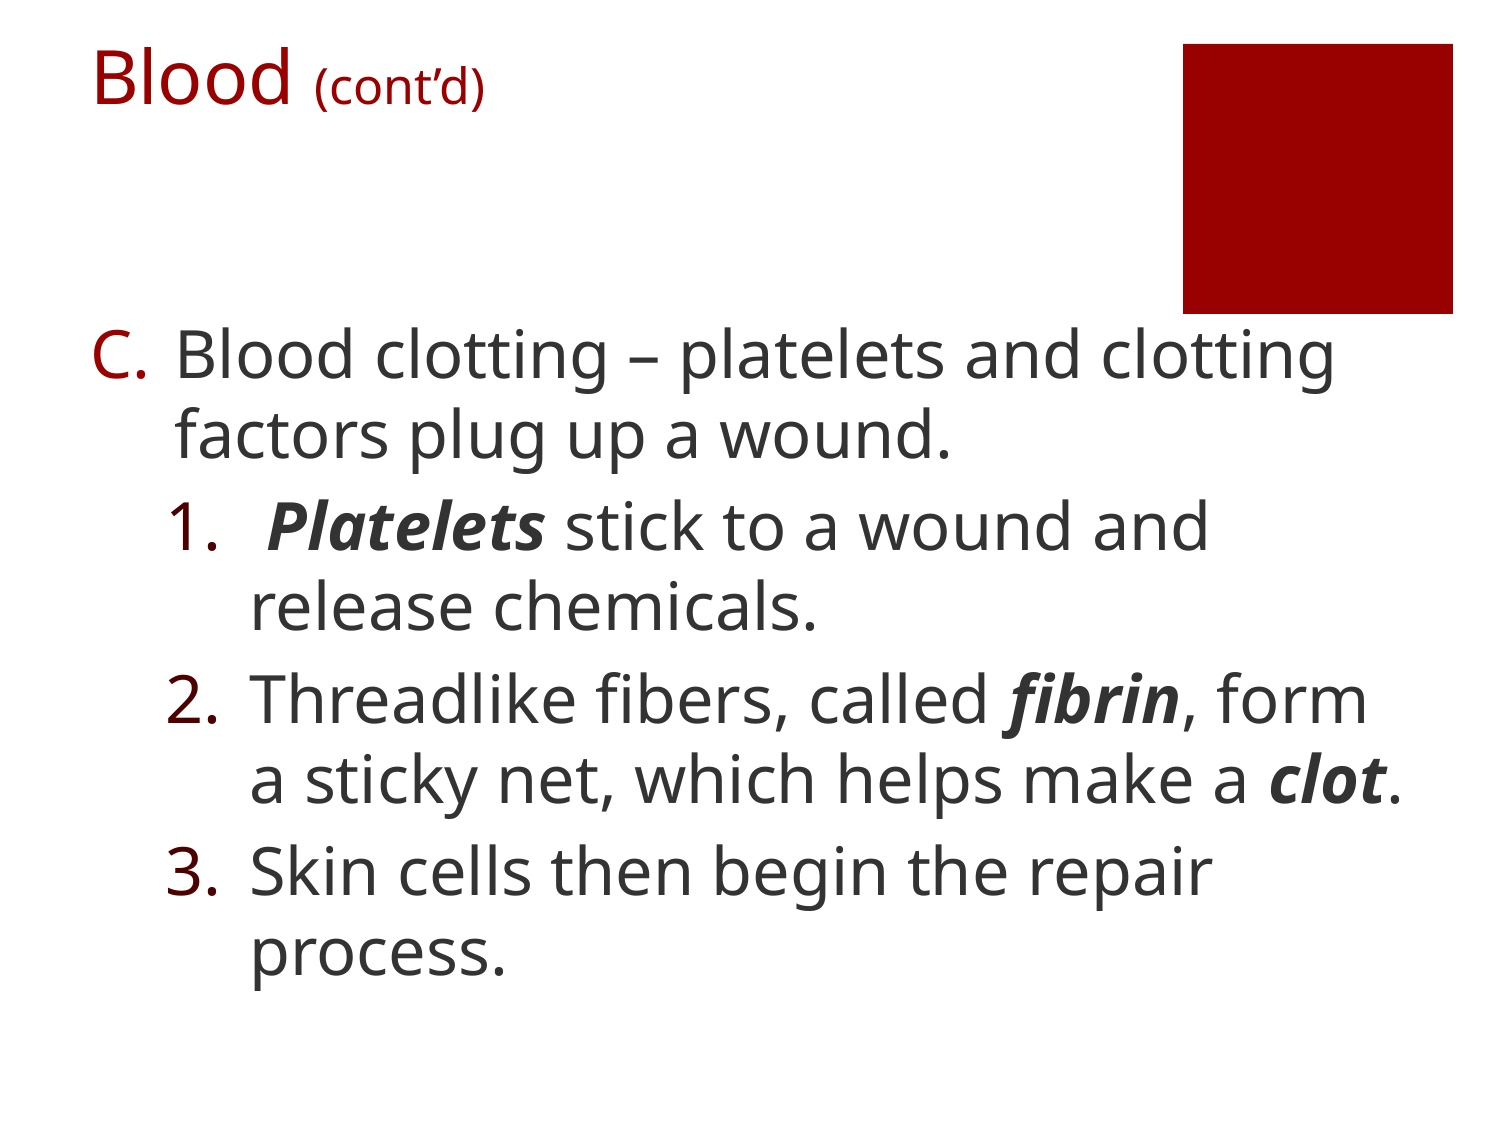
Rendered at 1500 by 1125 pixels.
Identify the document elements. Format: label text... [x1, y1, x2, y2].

list Blood clotting – platelets and clotting factors plug up a wound. Platelets stick to a wound and release chemicals. Threadlike fibers, called fibrin, form a sticky net, which helps make a clot. Skin cells then begin the repair process. [75, 304, 1425, 1084]
title Blood (cont’d) [75, 13, 1425, 128]
